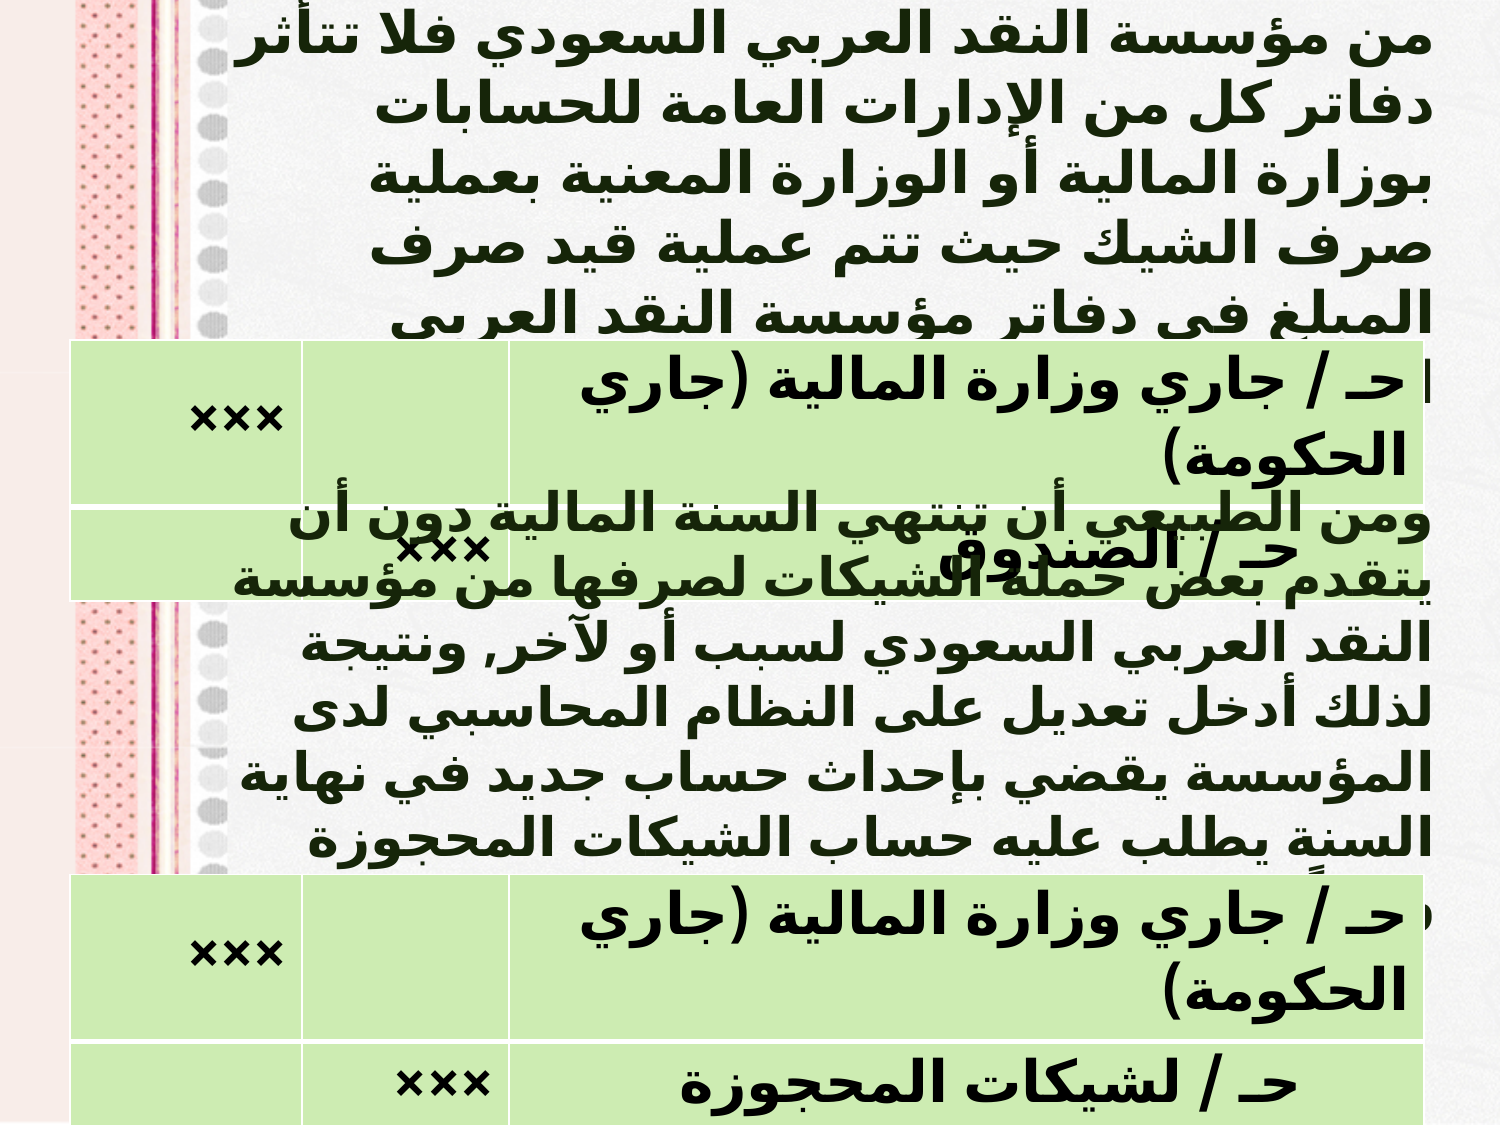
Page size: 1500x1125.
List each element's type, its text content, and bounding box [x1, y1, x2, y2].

table_header [303, 875, 508, 1039]
table_cell [71, 510, 301, 600]
table_cell حـ / الصندوق [510, 510, 1423, 566]
text_box وعندما يتقدم صاحب الشيك لصرف شيكه من مؤسسة النقد العربي السعودي فلا تتأثر دفاتر كل من الإدارات العامة للحسابات بوزارة المالية أو الوزارة المعنية بعملية صرف الشيك حيث تتم عملية قيد صرف المبلغ في دفاتر مؤسسة النقد العربي السعودي فقط على النحو التالي : [203, 31, 1457, 379]
table_cell [71, 1044, 301, 1125]
table_header حـ / جاري وزارة المالية (جاري الحكومة) [510, 341, 1423, 504]
table_cell ××× [303, 510, 508, 566]
table_header حـ / جاري وزارة المالية (جاري الحكومة) [510, 875, 1423, 1039]
table_header ××× [71, 875, 301, 1039]
table_header [303, 341, 508, 504]
table_cell حـ / لشيكات المحجوزة [510, 1044, 1423, 1125]
table_cell ××× [303, 1044, 508, 1125]
picture [0, 0, 1500, 1125]
text_box ومن الطبيعي أن تنتهي السنة المالية دون أن يتقدم بعض حملة الشيكات لصرفها من مؤسسة النقد العربي السعودي لسبب أو لآخر, ونتيجة لذلك أدخل تعديل على النظام المحاسبي لدى المؤسسة يقضي بإحداث حساب جديد في نهاية السنة يطلب عليه حساب الشيكات المحجوزة وفقاً للقيد التالي [203, 566, 1457, 913]
table_header ××× [71, 341, 301, 504]
